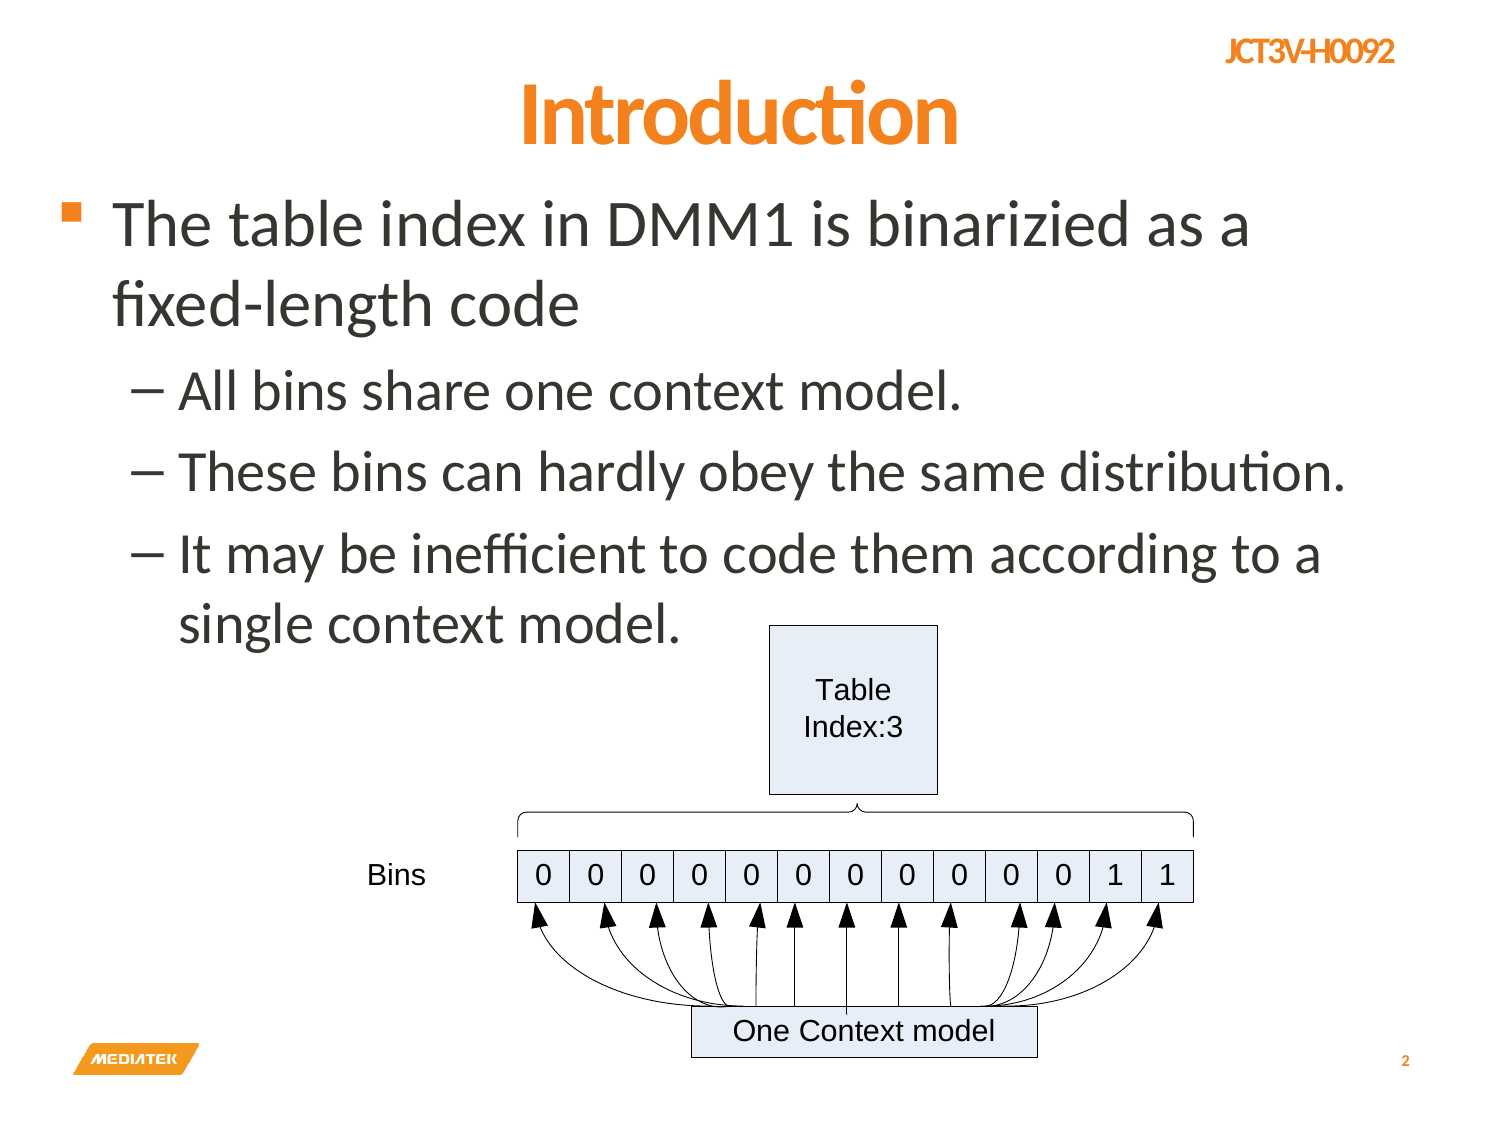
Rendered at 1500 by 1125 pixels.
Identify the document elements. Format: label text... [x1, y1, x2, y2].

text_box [312, 621, 1198, 1063]
list The table index in DMM1 is binarizied as a fixed-length code All bins share one context model. These bins can hardly obey the same distribution. It may be inefficient to code them according to a single context model. [41, 172, 1425, 990]
title Introduction [64, 66, 1415, 172]
picture [73, 1043, 199, 1075]
slide_number 2 [1251, 1029, 1425, 1090]
